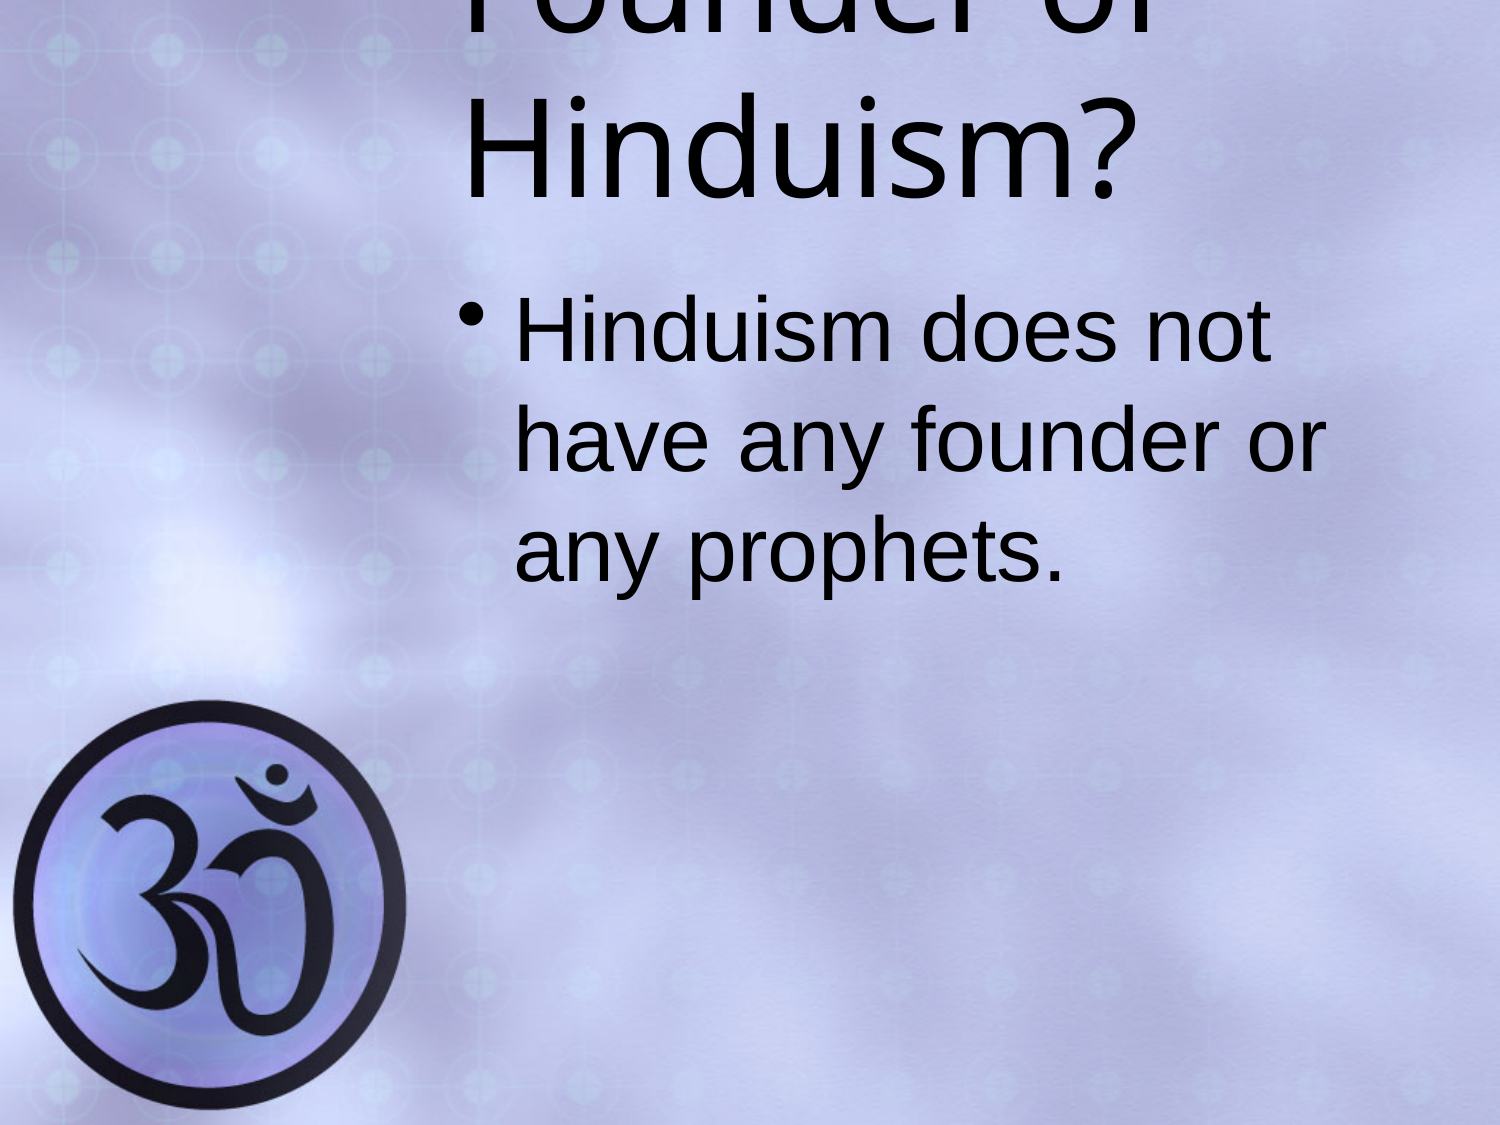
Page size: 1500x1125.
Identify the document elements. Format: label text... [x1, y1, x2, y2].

picture [0, 0, 1500, 1125]
title Founder of Hinduism? [443, 44, 1480, 233]
list Hinduism does not have any founder or any prophets. [441, 262, 1480, 1006]
